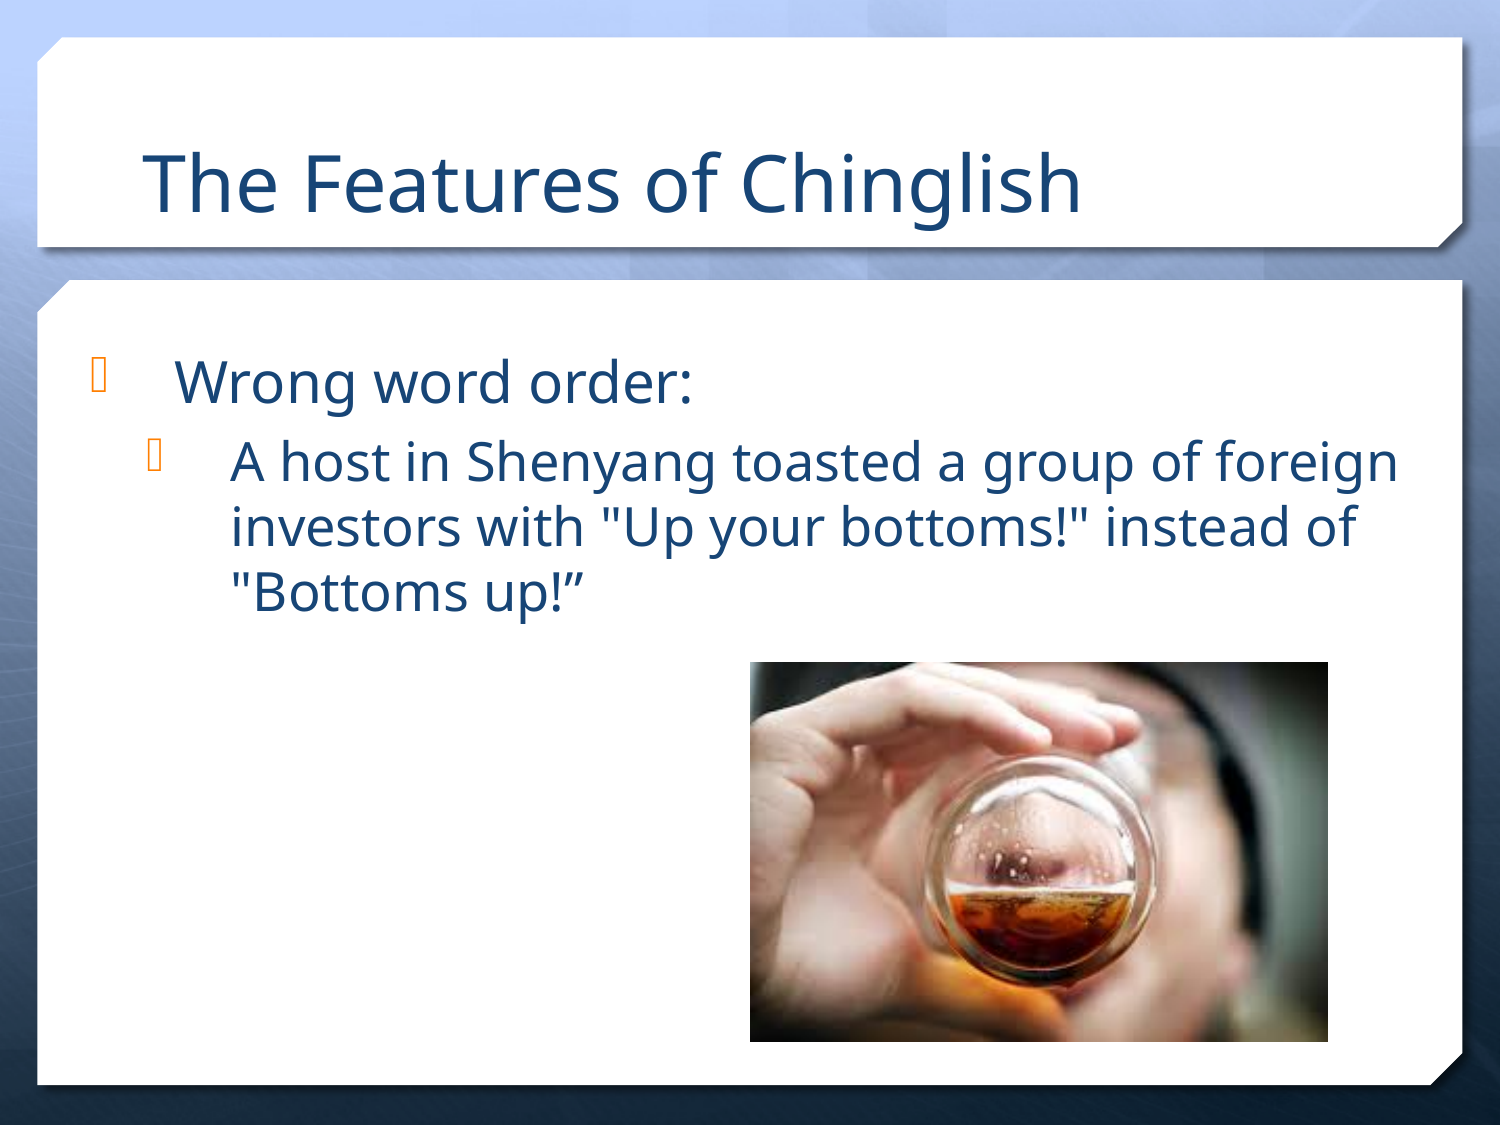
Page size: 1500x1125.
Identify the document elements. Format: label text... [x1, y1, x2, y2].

picture [749, 661, 1328, 1043]
list Wrong word order: A host in Shenyang toasted a group of foreign investors with "Up your bottoms!" instead of "Bottoms up!” [75, 337, 1425, 1075]
title The Features of Chinglish [127, 48, 1372, 236]
